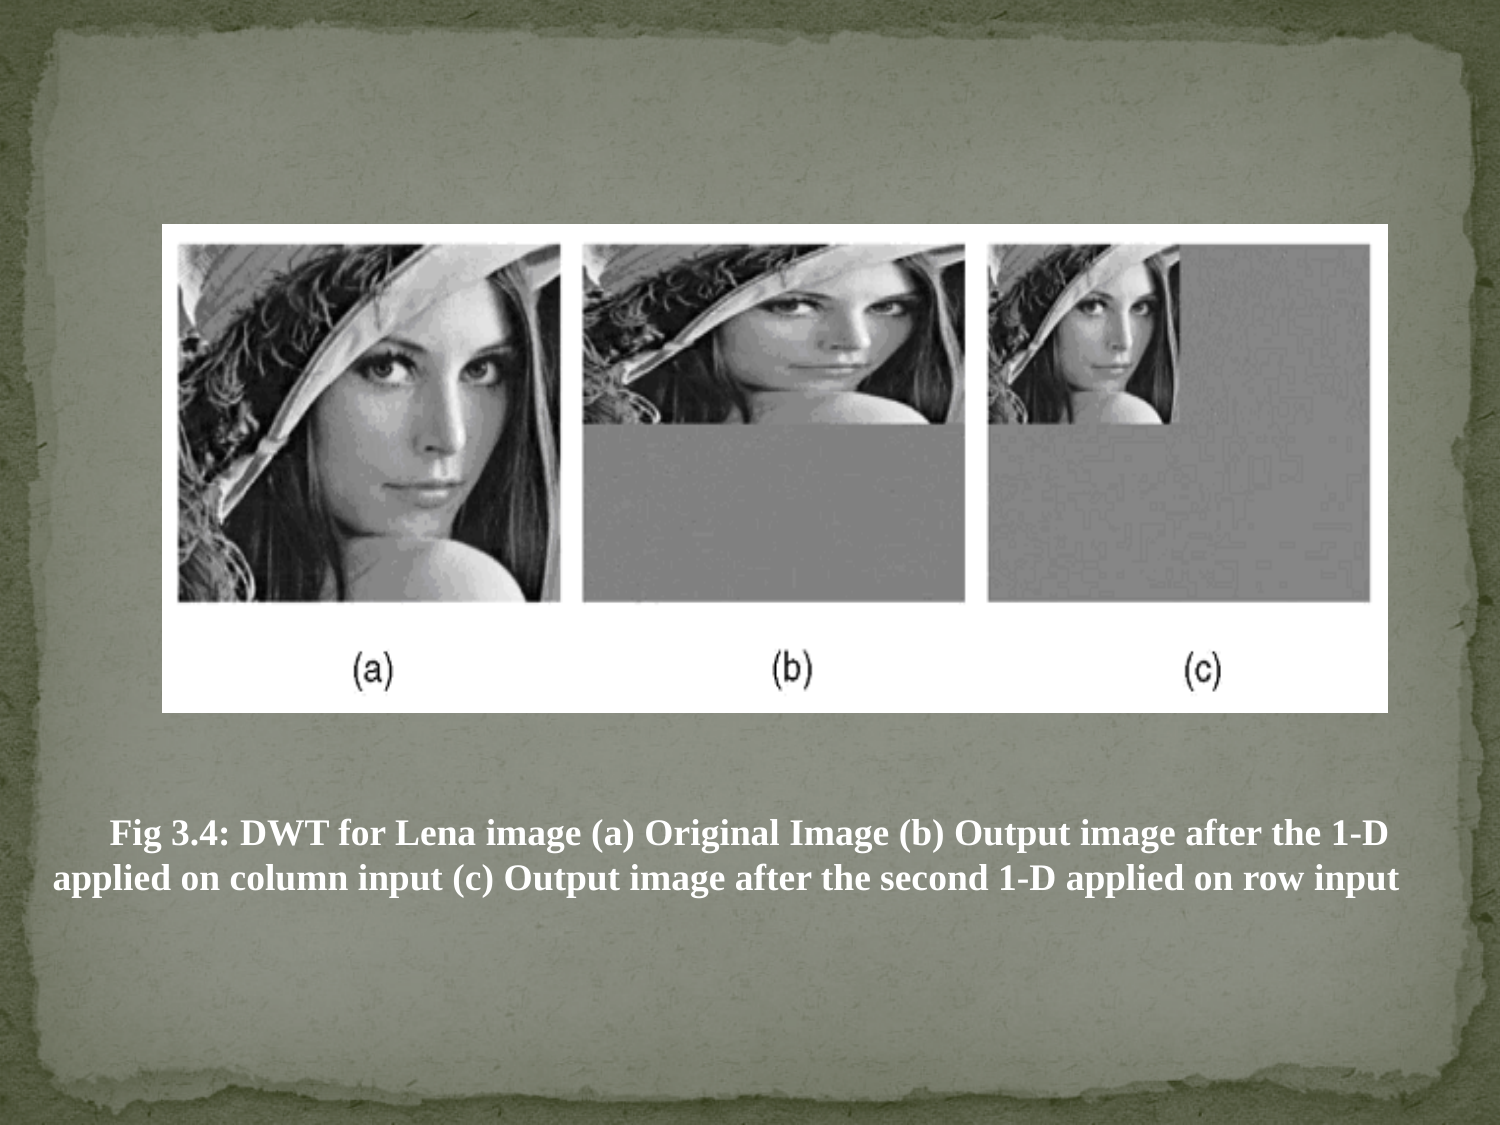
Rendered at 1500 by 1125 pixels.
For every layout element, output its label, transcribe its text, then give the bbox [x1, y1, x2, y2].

text_box Fig 3.4: DWT for Lena image (a) Original Image (b) Output image after the 1-D applied on column input (c) Output image after the second 1-D applied on row input [37, 800, 1500, 906]
picture [162, 224, 1389, 714]
